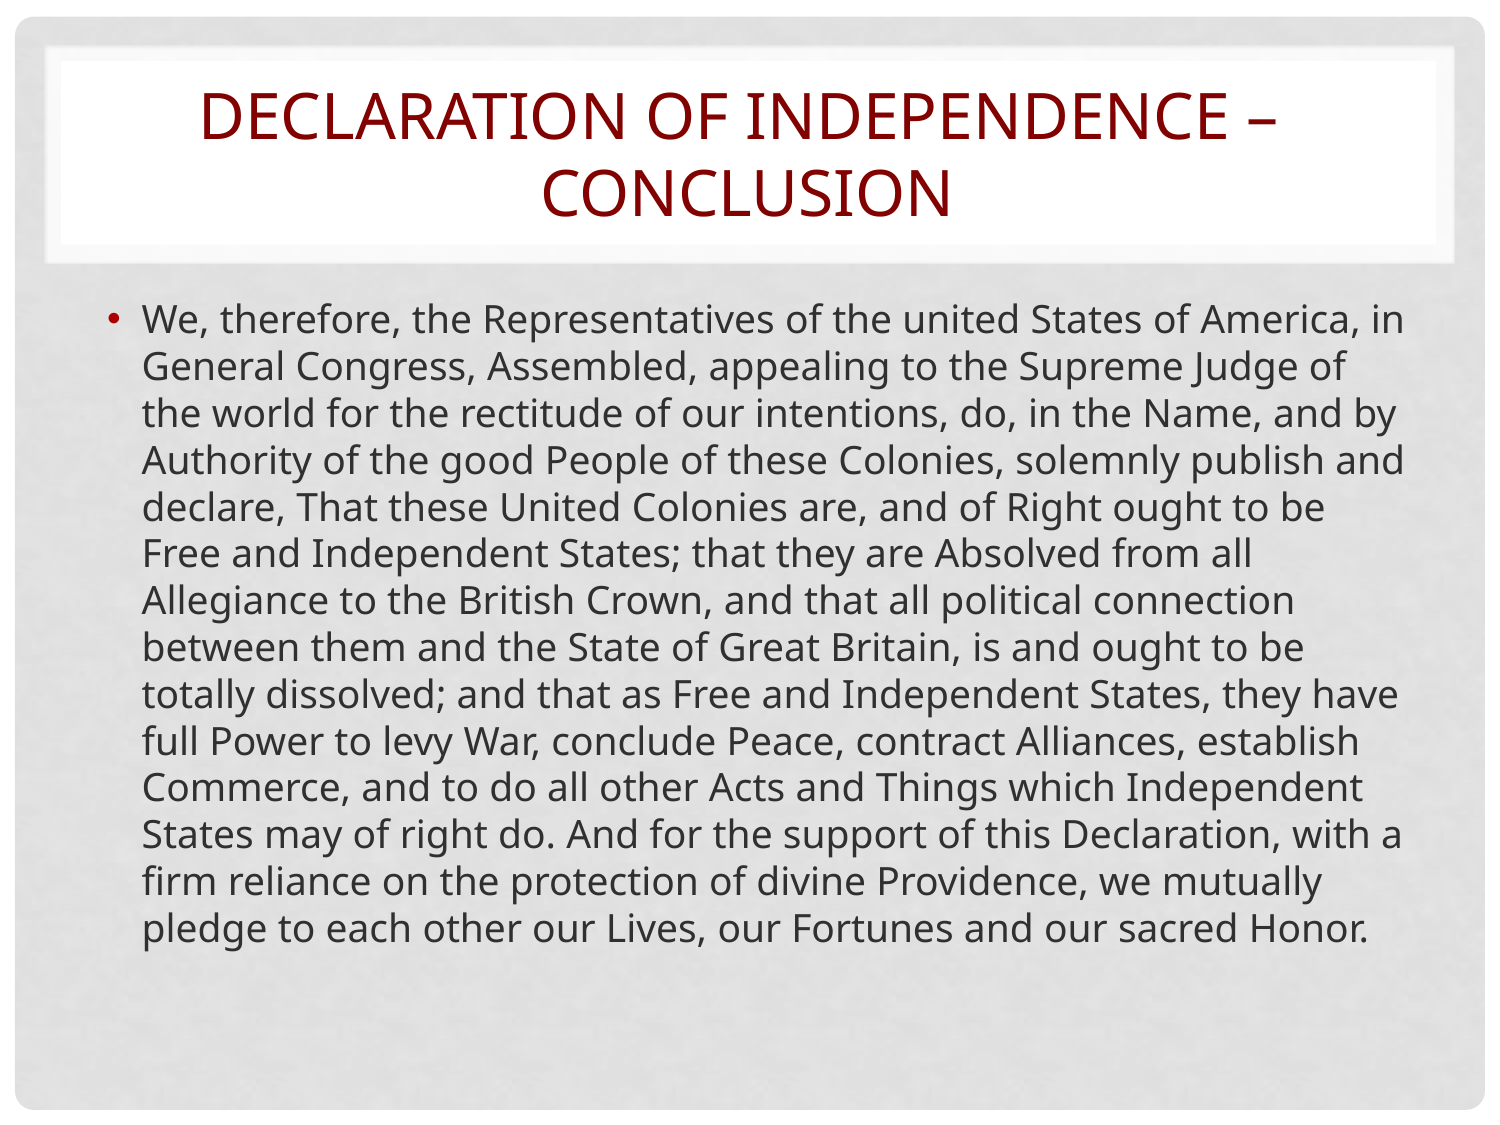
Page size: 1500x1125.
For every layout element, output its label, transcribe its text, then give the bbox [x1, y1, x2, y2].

title Declaration of Independence – conclusion [69, 66, 1425, 238]
list We, therefore, the Representatives of the united States of America, in General Congress, Assembled, appealing to the Supreme Judge of the world for the rectitude of our intentions, do, in the Name, and by Authority of the good People of these Colonies, solemnly publish and declare, That these United Colonies are, and of Right ought to be Free and Independent States; that they are Absolved from all Allegiance to the British Crown, and that all political connection between them and the State of Great Britain, is and ought to be totally dissolved; and that as Free and Independent States, they have full Power to levy War, conclude Peace, contract Alliances, establish Commerce, and to do all other Acts and Things which Independent States may of right do. And for the support of this Declaration, with a firm reliance on the protection of divine Providence, we mutually pledge to each other our Lives, our Fortunes and our sacred Honor. [75, 287, 1425, 1005]
